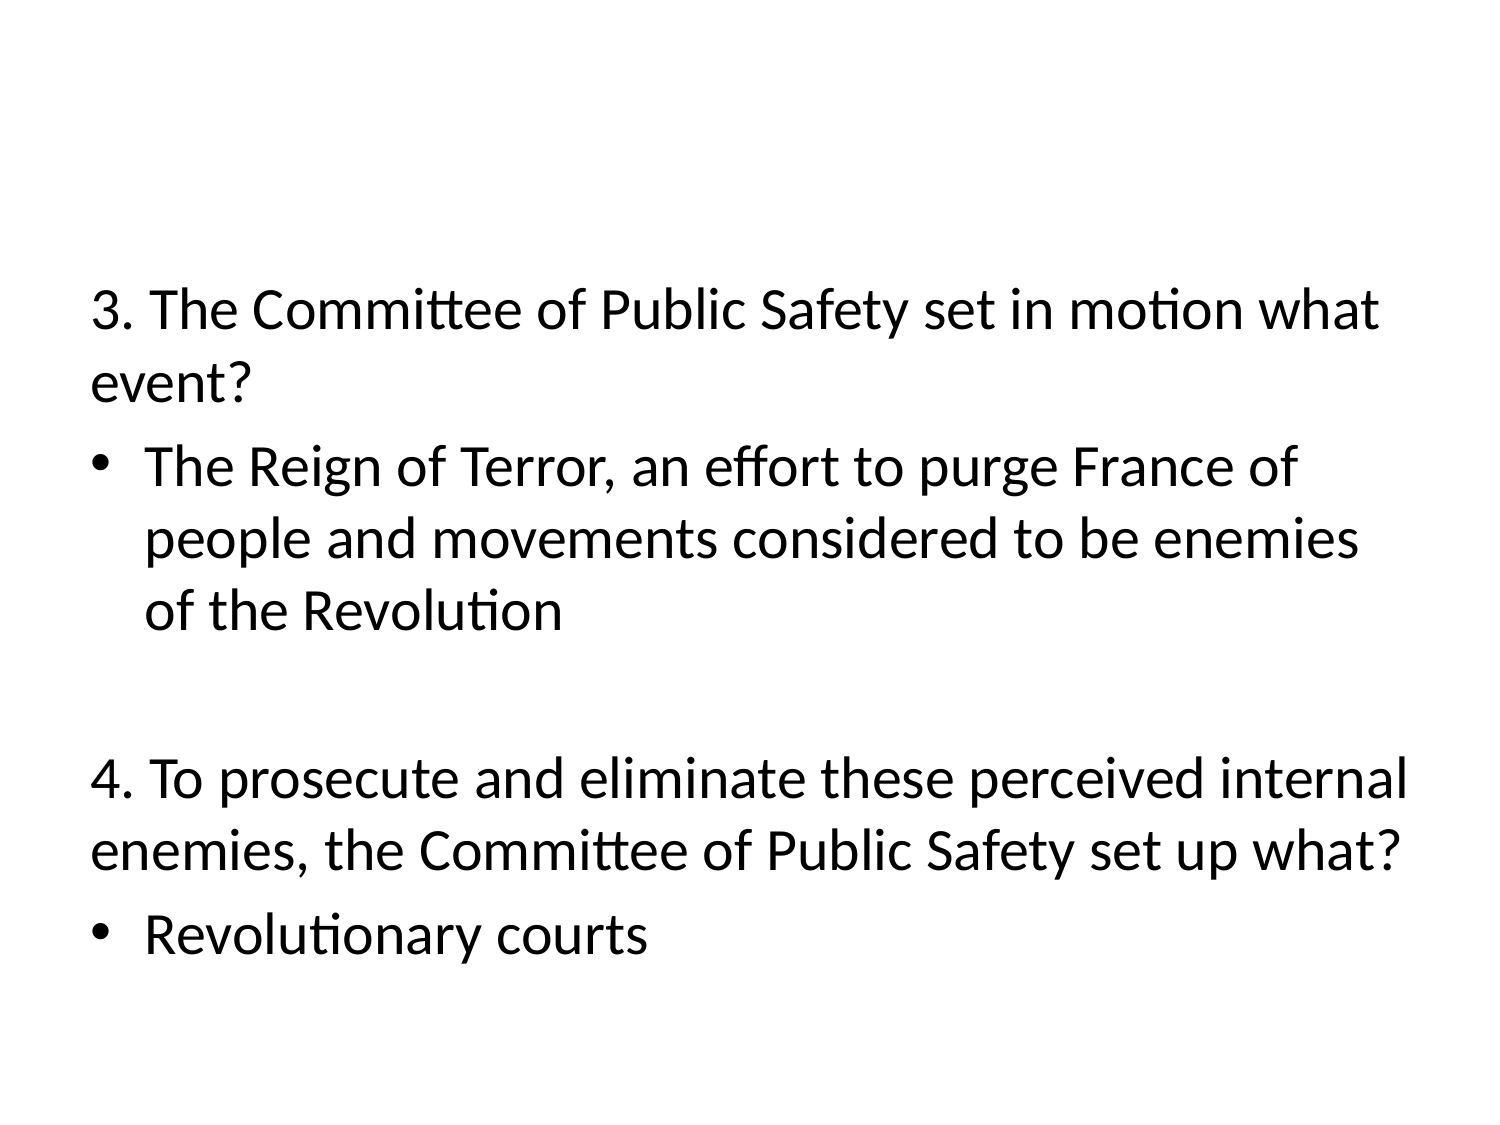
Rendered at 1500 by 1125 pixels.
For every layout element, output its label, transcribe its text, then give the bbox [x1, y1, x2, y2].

list 3. The Committee of Public Safety set in motion what event? The Reign of Terror, an effort to purge France of people and movements considered to be enemies of the Revolution 4. To prosecute and eliminate these perceived internal enemies, the Committee of Public Safety set up what? Revolutionary courts [75, 262, 1425, 1005]
